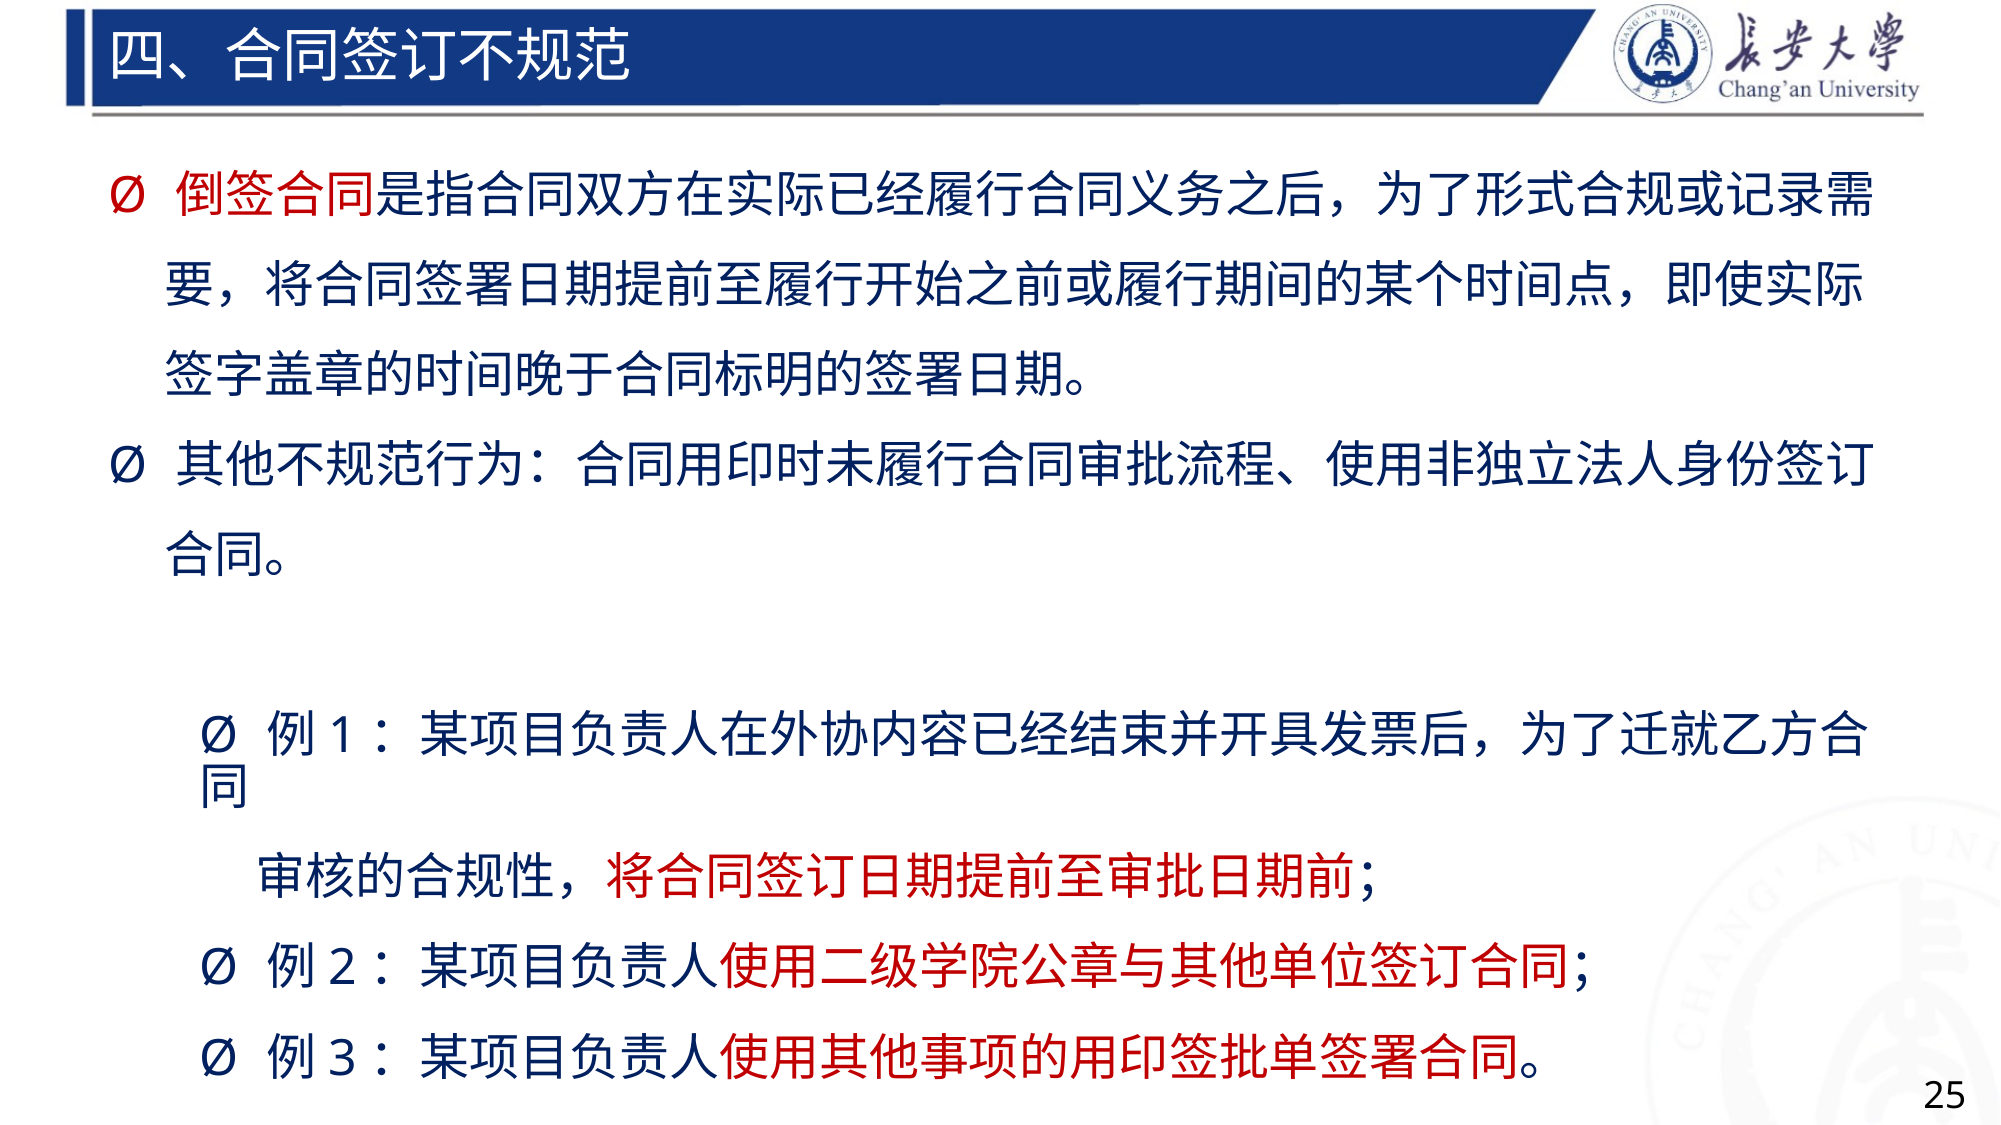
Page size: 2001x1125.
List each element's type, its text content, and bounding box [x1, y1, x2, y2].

text_box [0, 0, 2000, 1125]
text_box 四、合同签订不规范 [108, 27, 659, 88]
text_box 25 [1923, 1076, 1990, 1116]
text_box Ø 例1：某项目负责人在外协内容已经结束并开具发票后，为了迁就乙方合同 审核的合规性，将合同签订日期提前至审批日期前； Ø 例2：某项目负责人使用二级学院公章与其他单位签订合同； Ø 例3：某项目负责人使用其他事项的用印签批单签署合同。 Ø …… [199, 709, 1912, 1125]
text_box Ø 倒签合同是指合同双方在实际已经履行合同义务之后，为了形式合规或记录需 要，将合同签署日期提前至履行开始之前或履行期间的某个时间点，即使实际 签字盖章的时间晚于合同标明的签署日期。 [108, 169, 1890, 403]
text_box Ø 其他不规范行为：合同用印时未履行合同审批流程、使用非独立法人身份签订 合同。 [108, 439, 1890, 583]
